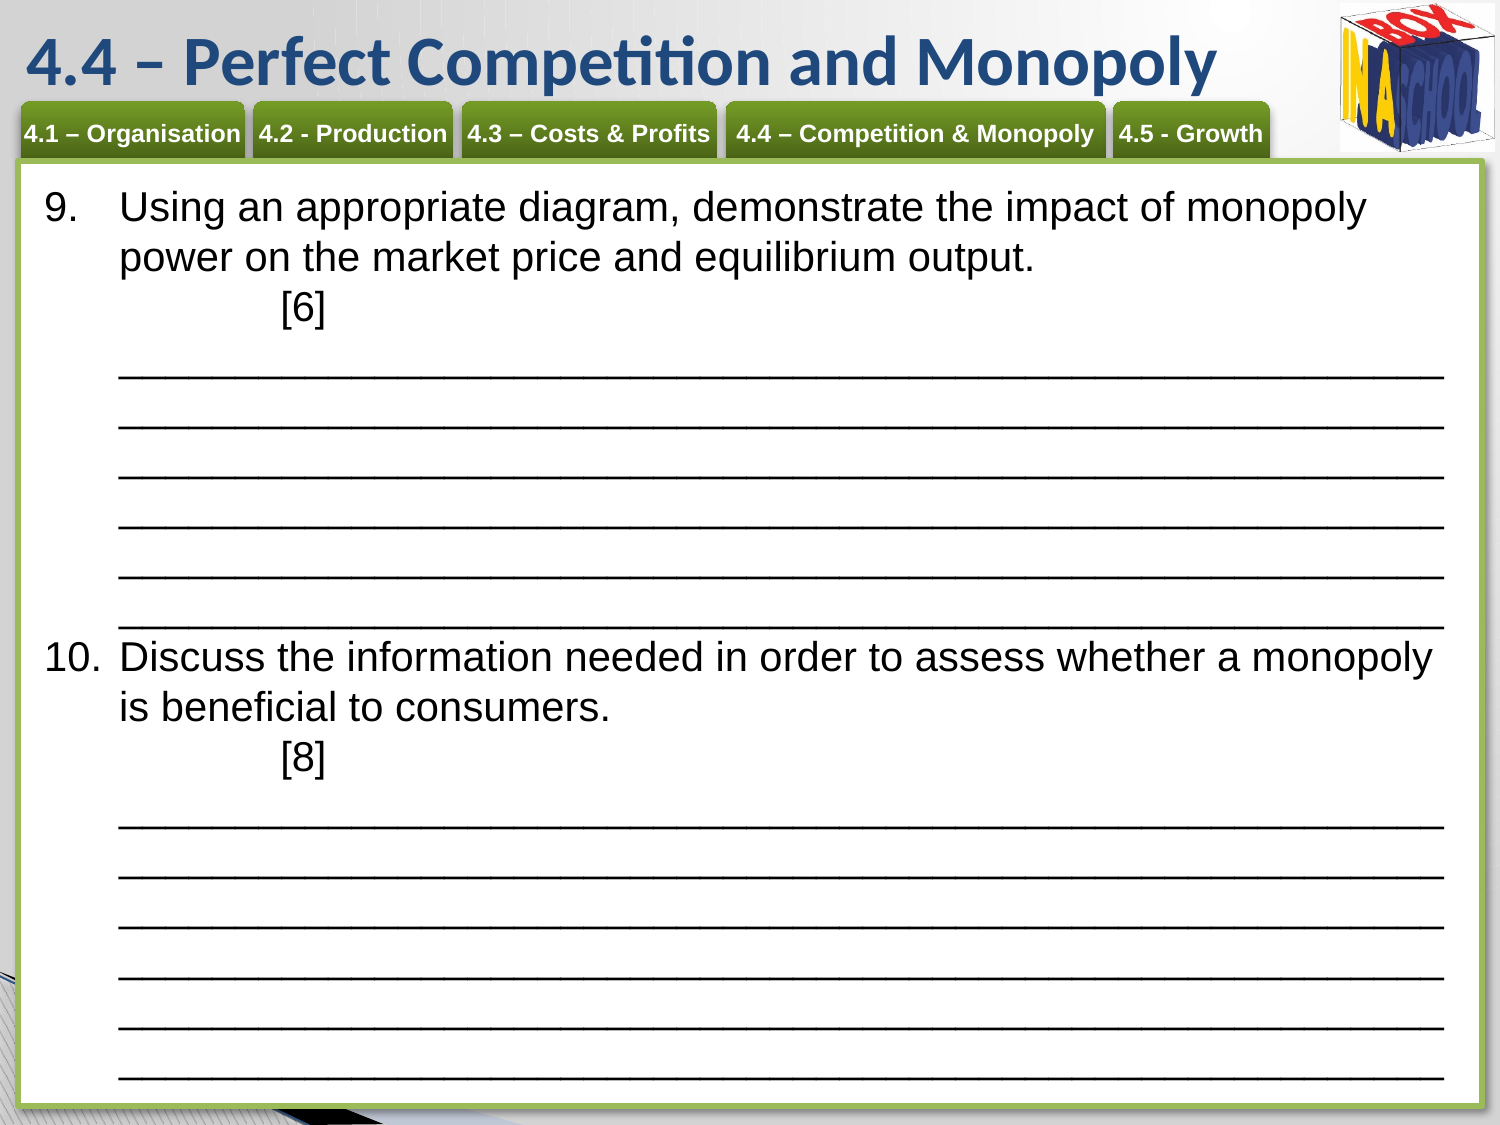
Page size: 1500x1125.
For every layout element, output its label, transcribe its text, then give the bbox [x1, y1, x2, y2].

text_box Using an appropriate diagram, demonstrate the impact of monopoly power on the market price and equilibrium output. [6] _________________________________________________________ _________________________________________________________ _________________________________________________________ _________________________________________________________ _________________________________________________________ _________________________________________________________ Discuss the information needed in order to assess whether a monopoly is beneficial to consumers. [8] _________________________________________________________ _________________________________________________________ _________________________________________________________ _________________________________________________________ _________________________________________________________ _________________________________________________________ _________________________________________________________ _________________________________________________________ [29, 172, 1465, 1125]
title 4.4 – Perfect Competition and Monopoly [11, 11, 1282, 102]
picture [1340, 3, 1495, 152]
